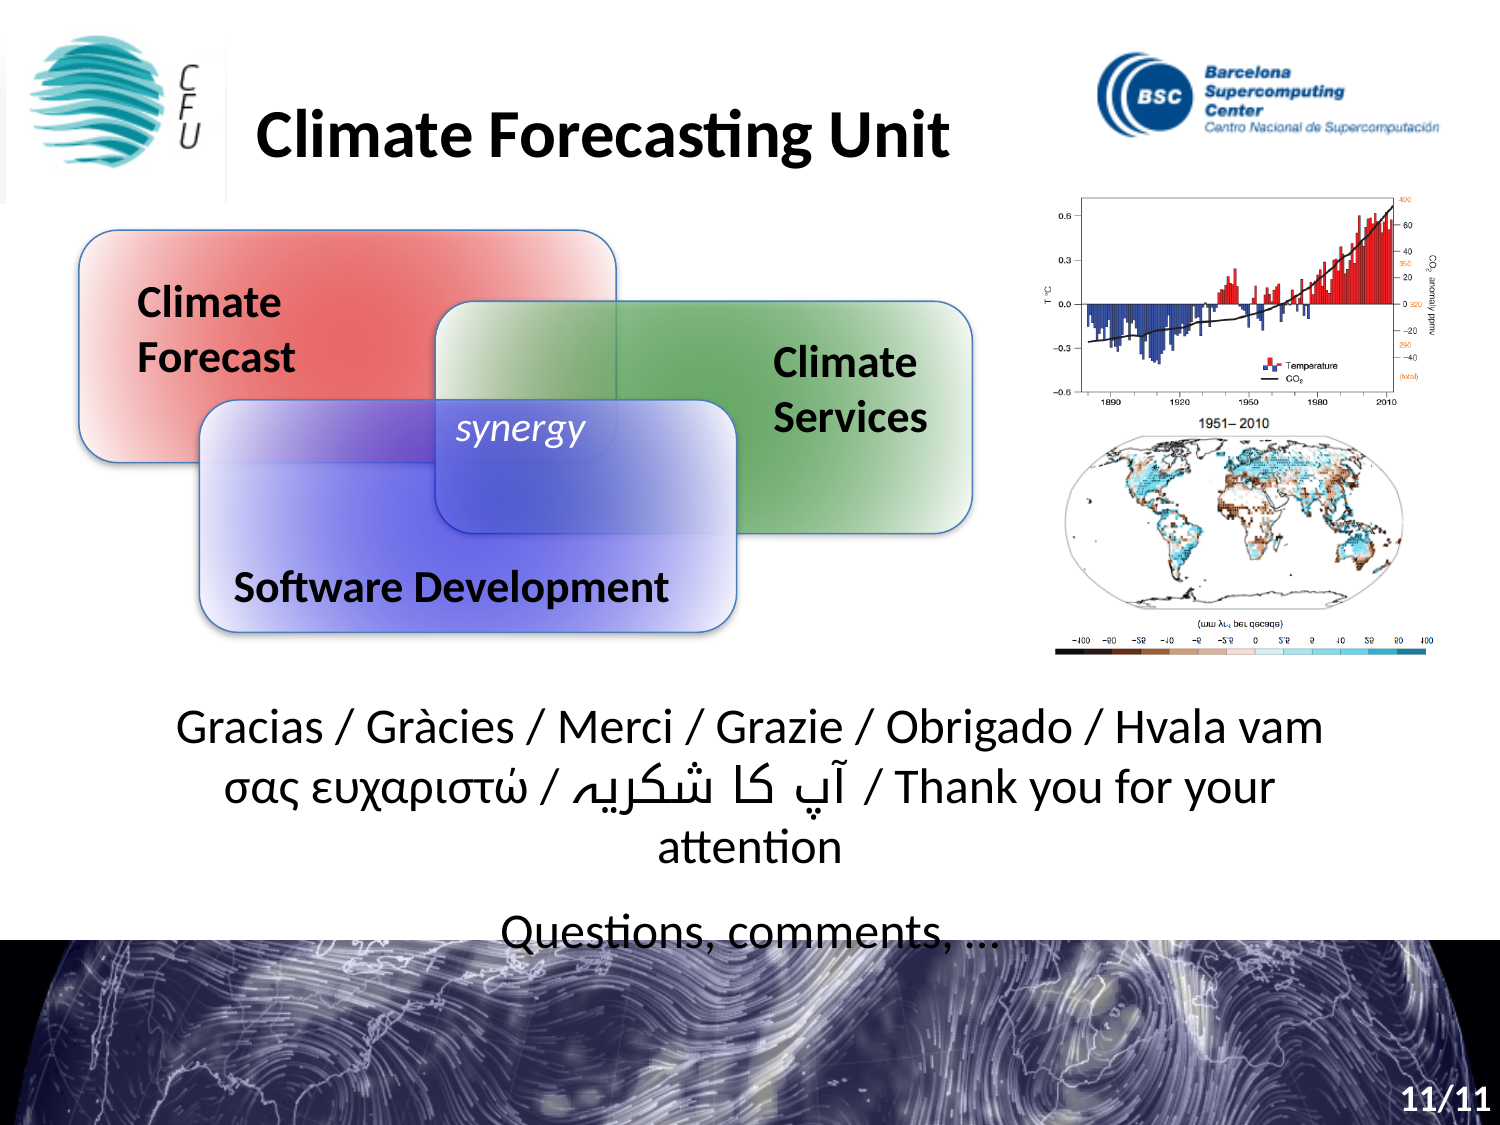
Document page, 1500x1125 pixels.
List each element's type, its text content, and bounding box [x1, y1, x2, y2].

text_box synergy [440, 392, 617, 458]
picture [1063, 411, 1411, 616]
picture [0, 1, 227, 205]
picture [1087, 47, 1450, 143]
text_box Gracias / Gràcies / Merci / Grazie / Obrigado / Hvala vam σας ευχαριστώ / آپ کا شکریہ / Thank you for your attention Questions, comments, … [120, 686, 1380, 938]
picture [1043, 195, 1437, 405]
text_box [434, 300, 974, 535]
picture [0, 940, 1500, 1125]
picture [1050, 617, 1436, 661]
text_box Climate Forecast [122, 264, 321, 389]
text_box Climate Services [758, 324, 970, 450]
text_box [198, 399, 738, 634]
text_box [78, 229, 617, 464]
text_box Climate Forecasting Unit [241, 81, 1229, 179]
text_box Software Development [219, 549, 704, 619]
